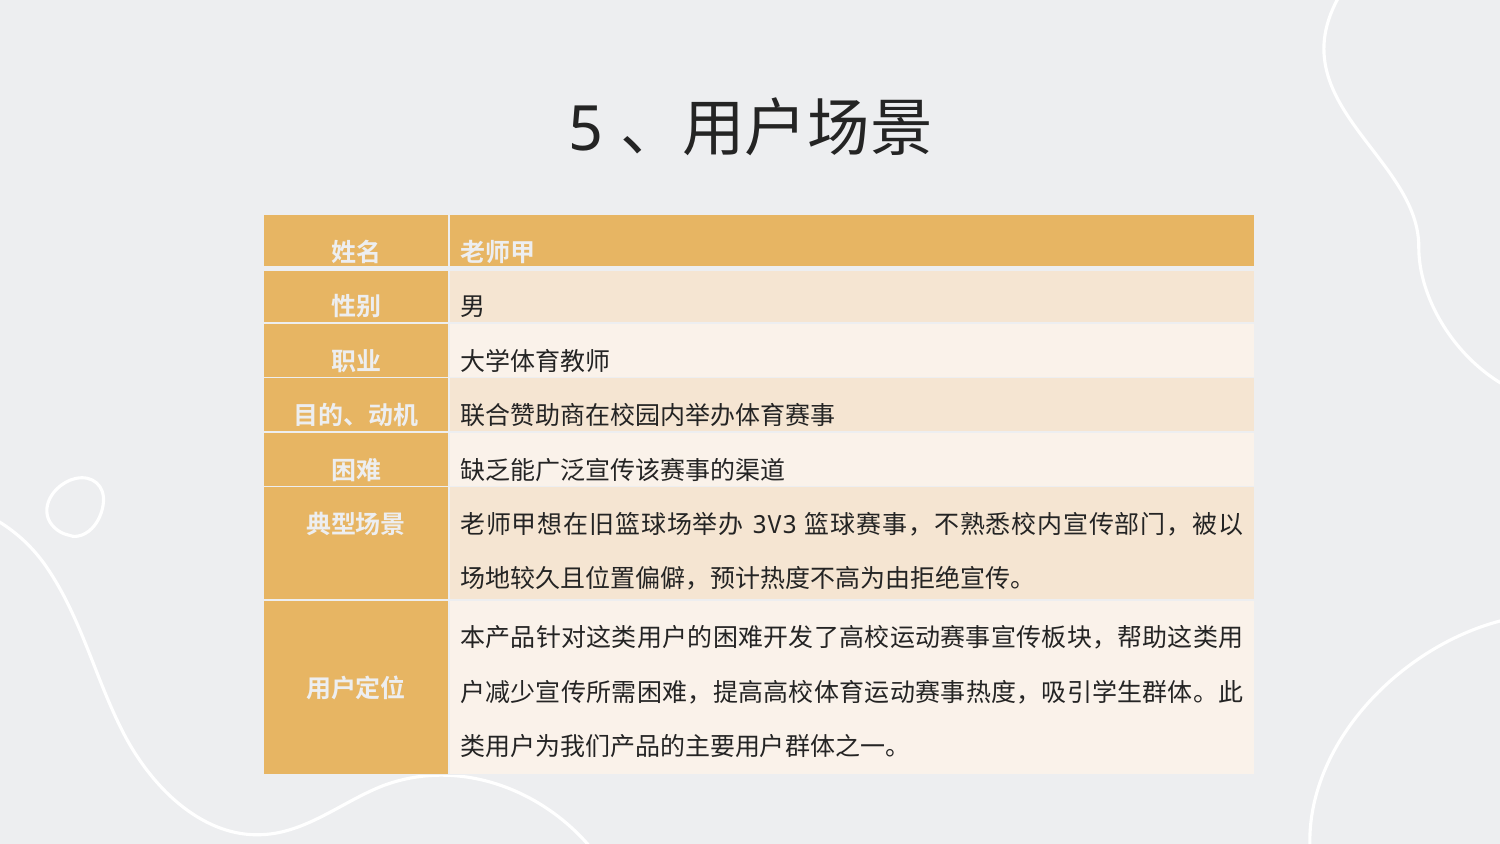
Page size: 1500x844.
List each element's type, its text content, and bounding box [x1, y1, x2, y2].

table_cell 用户定位 [264, 601, 448, 774]
table_cell 职业 [264, 324, 448, 377]
table_cell 男 [450, 271, 1254, 322]
table_cell 性别 [264, 271, 448, 322]
table_cell 本产品针对这类用户的困难开发了高校运动赛事宣传板块，帮助这类用户减少宣传所需困难，提高高校体育运动赛事热度，吸引学生群体。此类用户为我们产品的主要用户群体之一。 [450, 601, 1254, 774]
table_header 老师甲 [450, 215, 1254, 266]
table_cell 典型场景 [264, 487, 448, 599]
table_cell 目的、动机 [264, 378, 448, 431]
table_cell 老师甲想在旧篮球场举办3V3篮球赛事，不熟悉校内宣传部门，被以场地较久且位置偏僻，预计热度不高为由拒绝宣传。 [450, 487, 1254, 599]
table_header 姓名 [264, 215, 448, 266]
table_cell 联合赞助商在校园内举办体育赛事 [450, 378, 1254, 431]
table_cell 大学体育教师 [450, 324, 1254, 377]
table_cell 困难 [264, 433, 448, 486]
title 5、用户场景 [118, 72, 1382, 167]
table_cell 缺乏能广泛宣传该赛事的渠道 [450, 433, 1254, 486]
